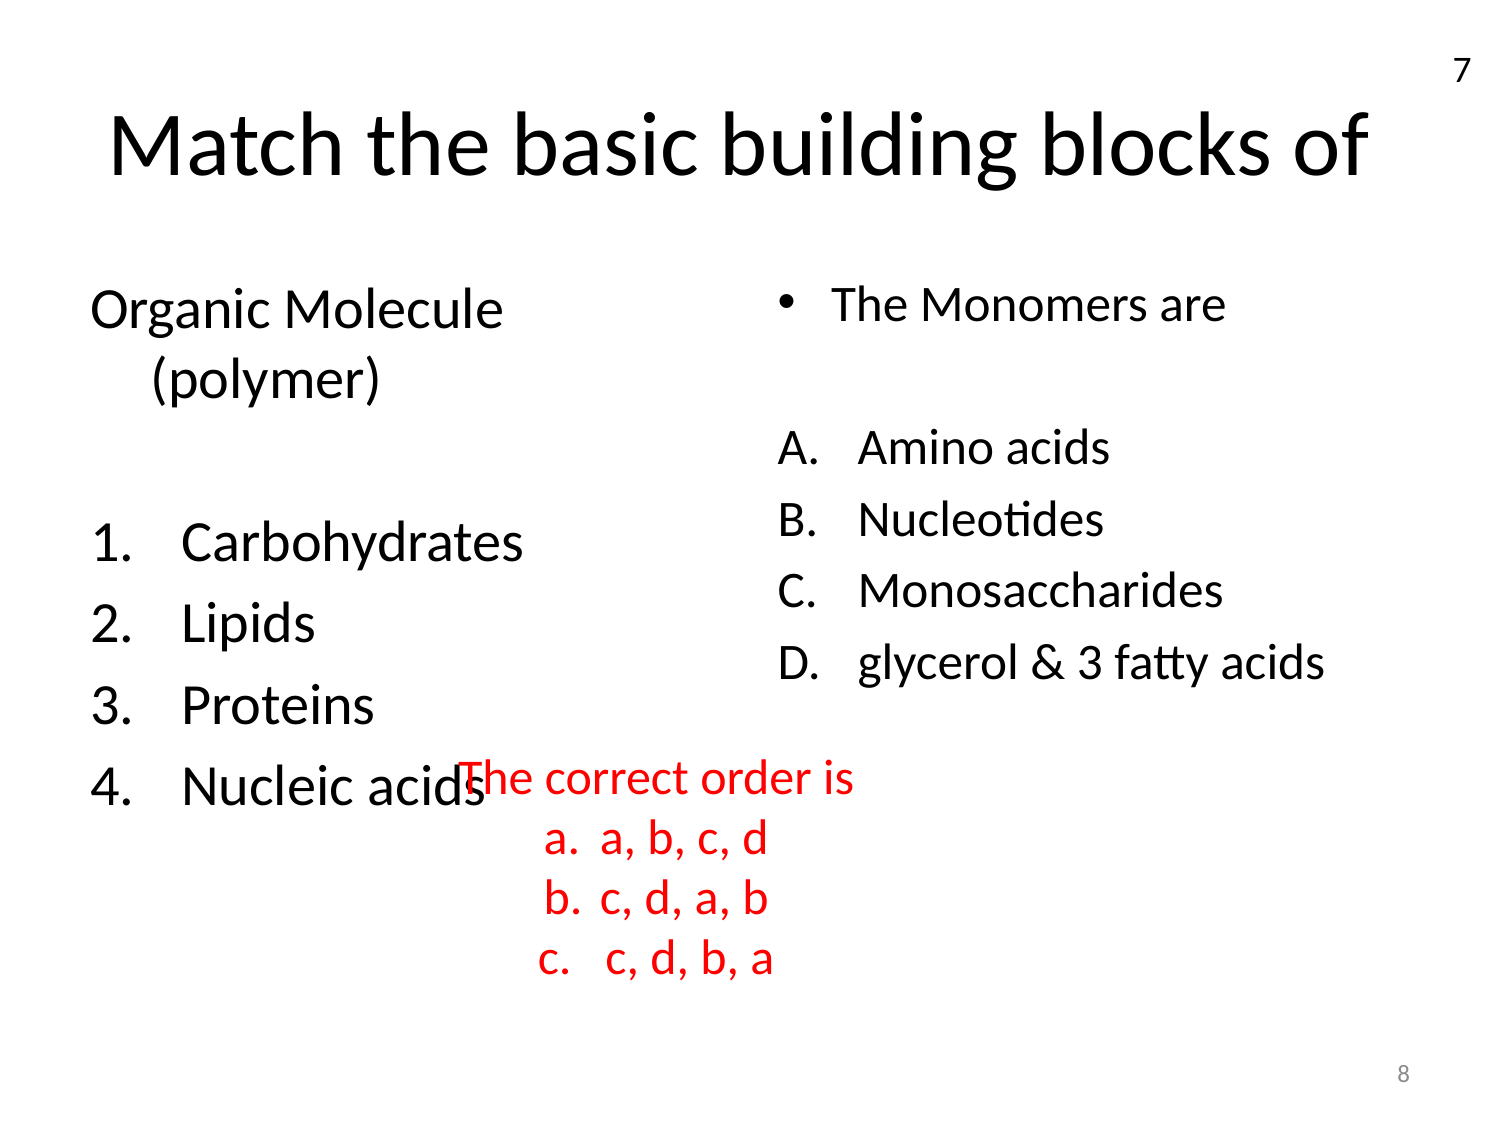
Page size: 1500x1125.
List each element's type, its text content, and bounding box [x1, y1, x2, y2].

list The Monomers are Amino acids Nucleotides Monosaccharides glycerol & 3 fatty acids [762, 262, 1425, 763]
text_box The correct order is a, b, c, d c, d, a, b c, d, b, a [399, 737, 913, 993]
slide_number 8 [1074, 1042, 1425, 1103]
title Match the basic building blocks of [75, 45, 1425, 233]
list Organic Molecule (polymer) Carbohydrates Lipids Proteins Nucleic acids [75, 262, 738, 850]
text_box 7 [1437, 37, 1487, 98]
